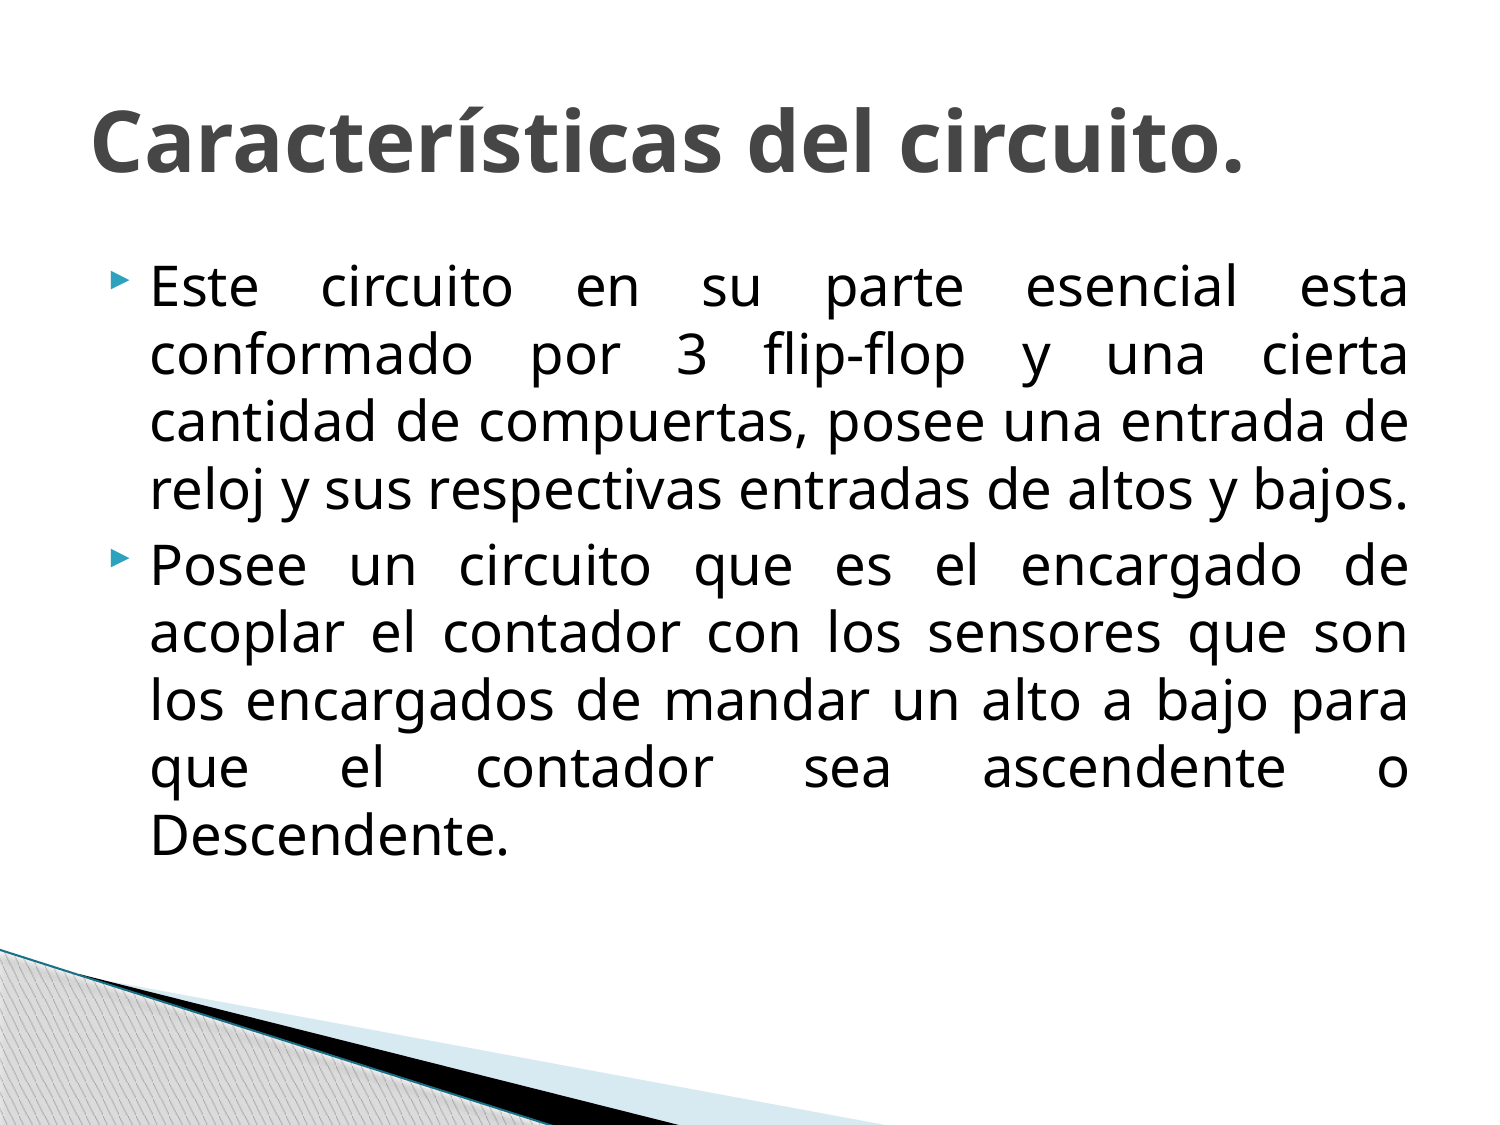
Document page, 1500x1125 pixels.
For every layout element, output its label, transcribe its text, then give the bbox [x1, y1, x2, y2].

list Este circuito en su parte esencial esta conformado por 3 flip-flop y una cierta cantidad de compuertas, posee una entrada de reloj y sus respectivas entradas de altos y bajos. Posee un circuito que es el encargado de acoplar el contador con los sensores que son los encargados de mandar un alto a bajo para que el contador sea ascendente o Descendente. [75, 243, 1425, 986]
title Características del circuito. [75, 45, 1425, 233]
